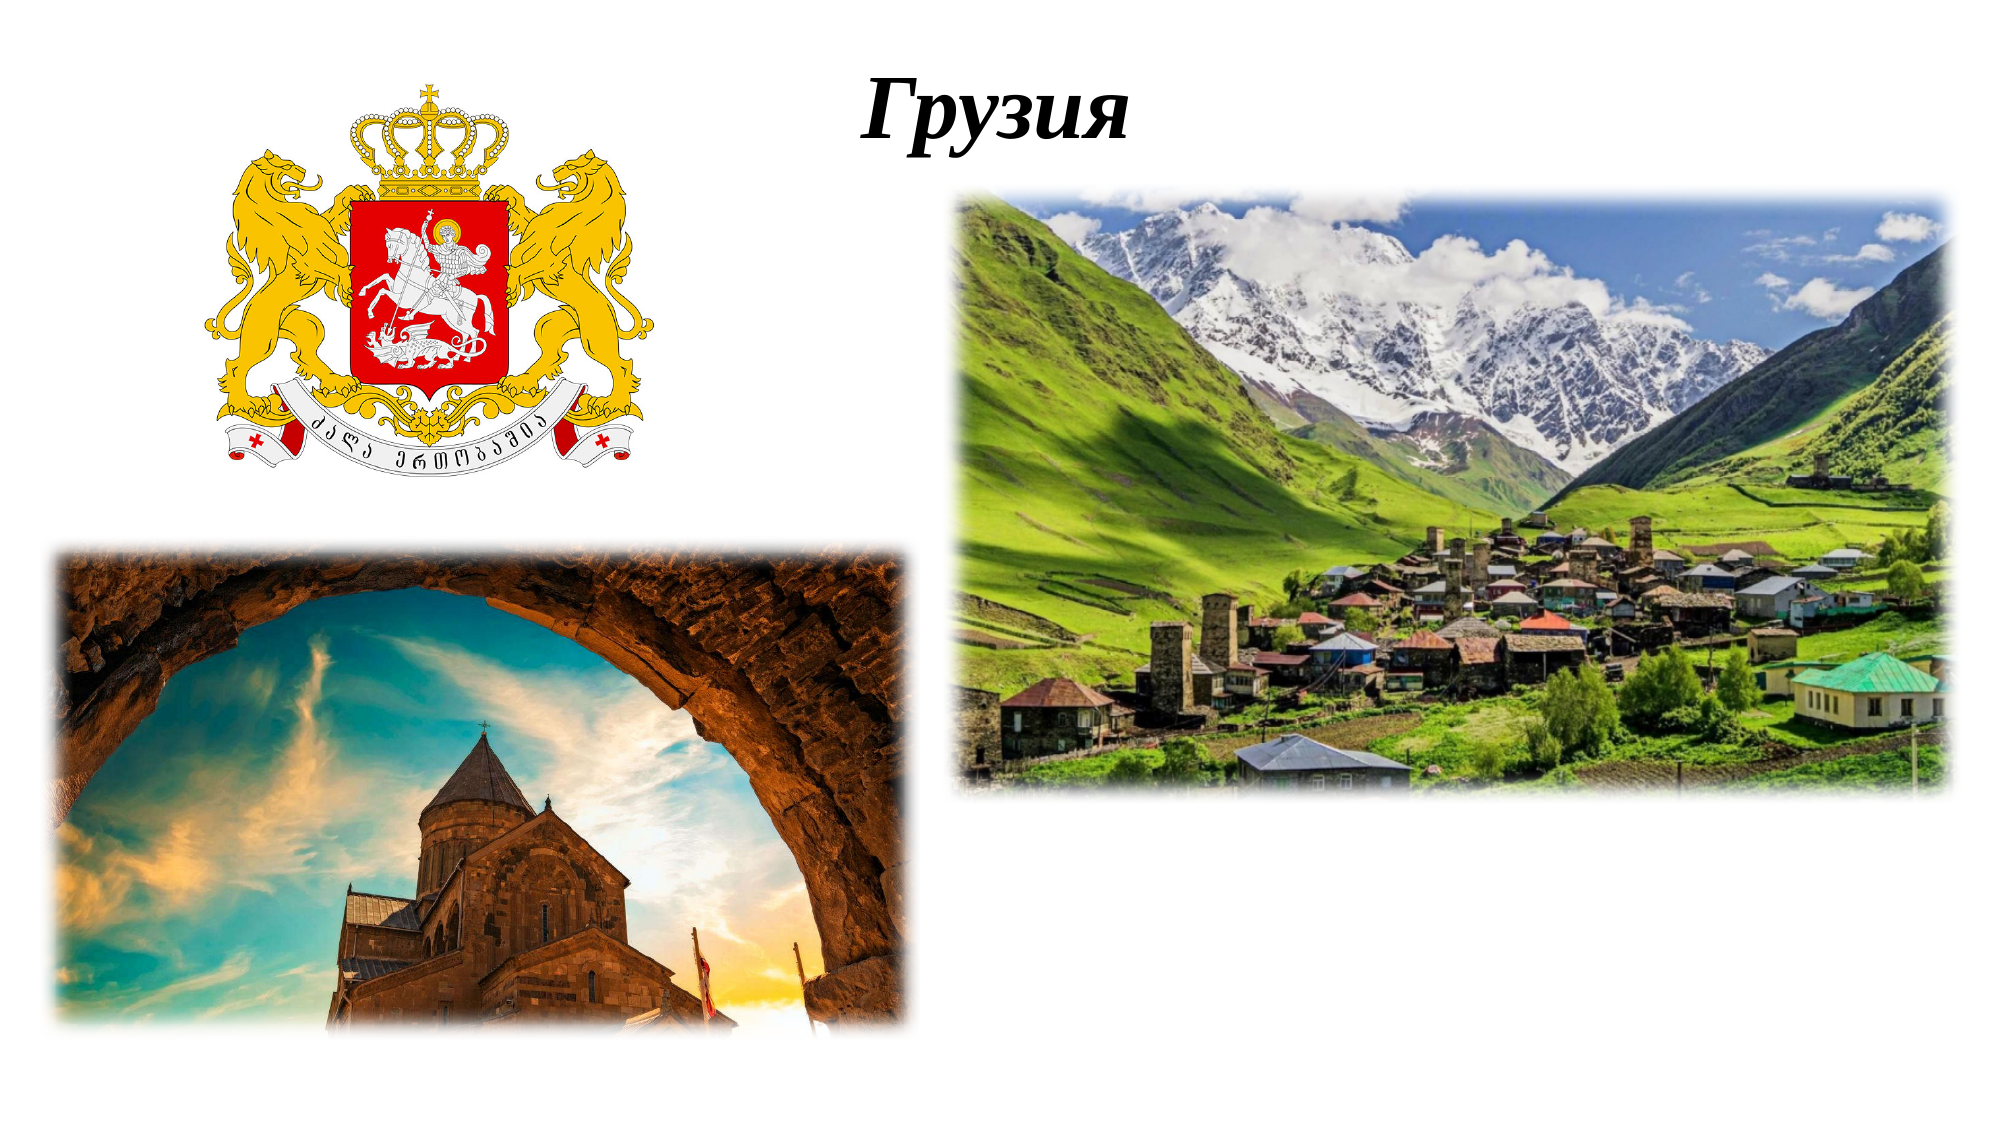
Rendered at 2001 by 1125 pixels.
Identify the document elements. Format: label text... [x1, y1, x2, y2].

title Грузия [134, 0, 1860, 218]
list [24, 70, 833, 495]
picture [39, 537, 921, 1041]
picture [942, 183, 1962, 806]
